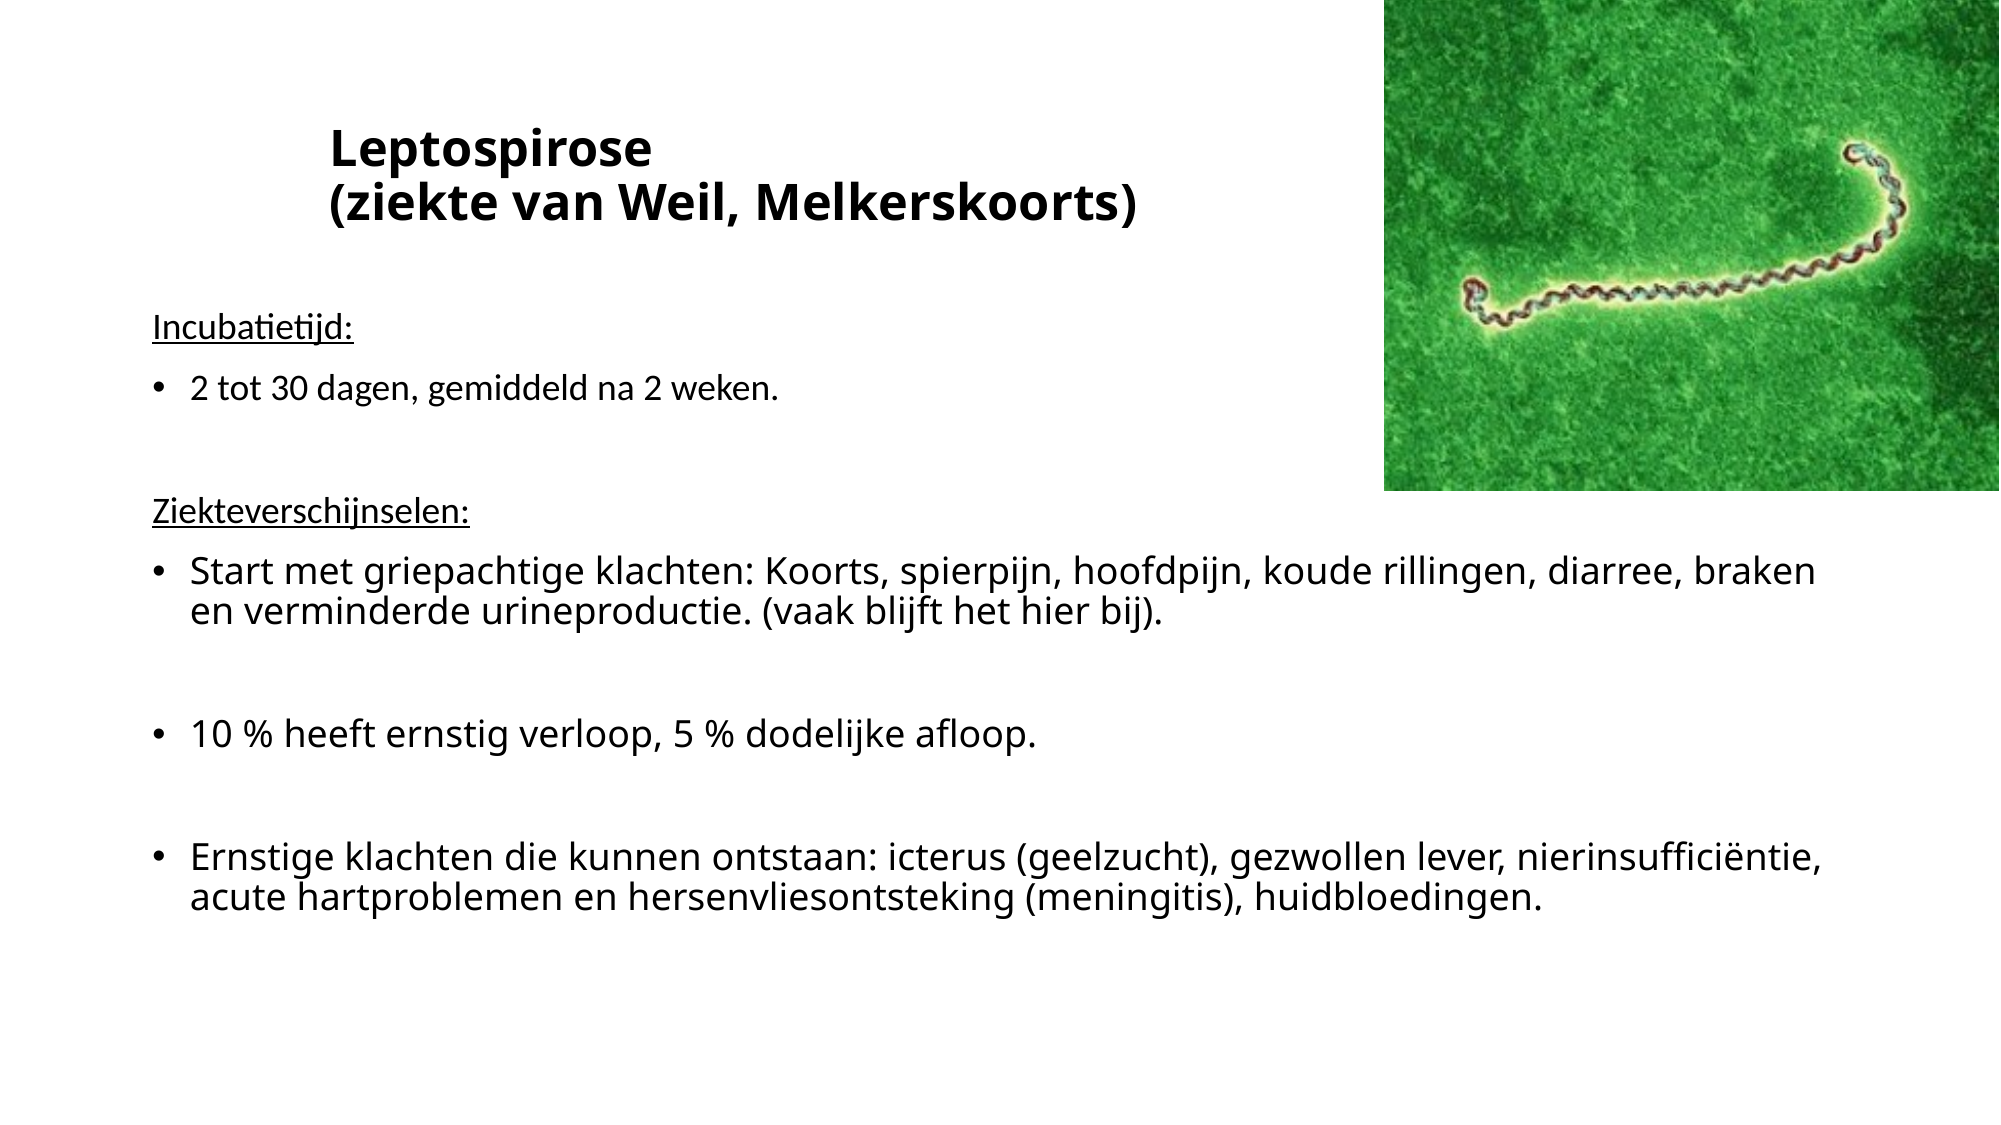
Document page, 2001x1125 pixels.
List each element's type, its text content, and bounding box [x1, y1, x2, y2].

list Incubatietijd: 2 tot 30 dagen, gemiddeld na 2 weken. Ziekteverschijnselen: Start met griepachtige klachten: Koorts, spierpijn, hoofdpijn, koude rillingen, diarree, braken en verminderde urineproductie. (vaak blijft het hier bij). 10 % heeft ernstig verloop, 5 % dodelijke afloop. Ernstige klachten die kunnen ontstaan: icterus (geelzucht), gezwollen lever, nierinsufficiëntie, acute hartproblemen en hersenvliesontsteking (meningitis), huidbloedingen. [137, 299, 1863, 1014]
picture [1384, 0, 1999, 491]
title Leptospirose (ziekte van Weil, Melkerskoorts) [314, 113, 1384, 299]
